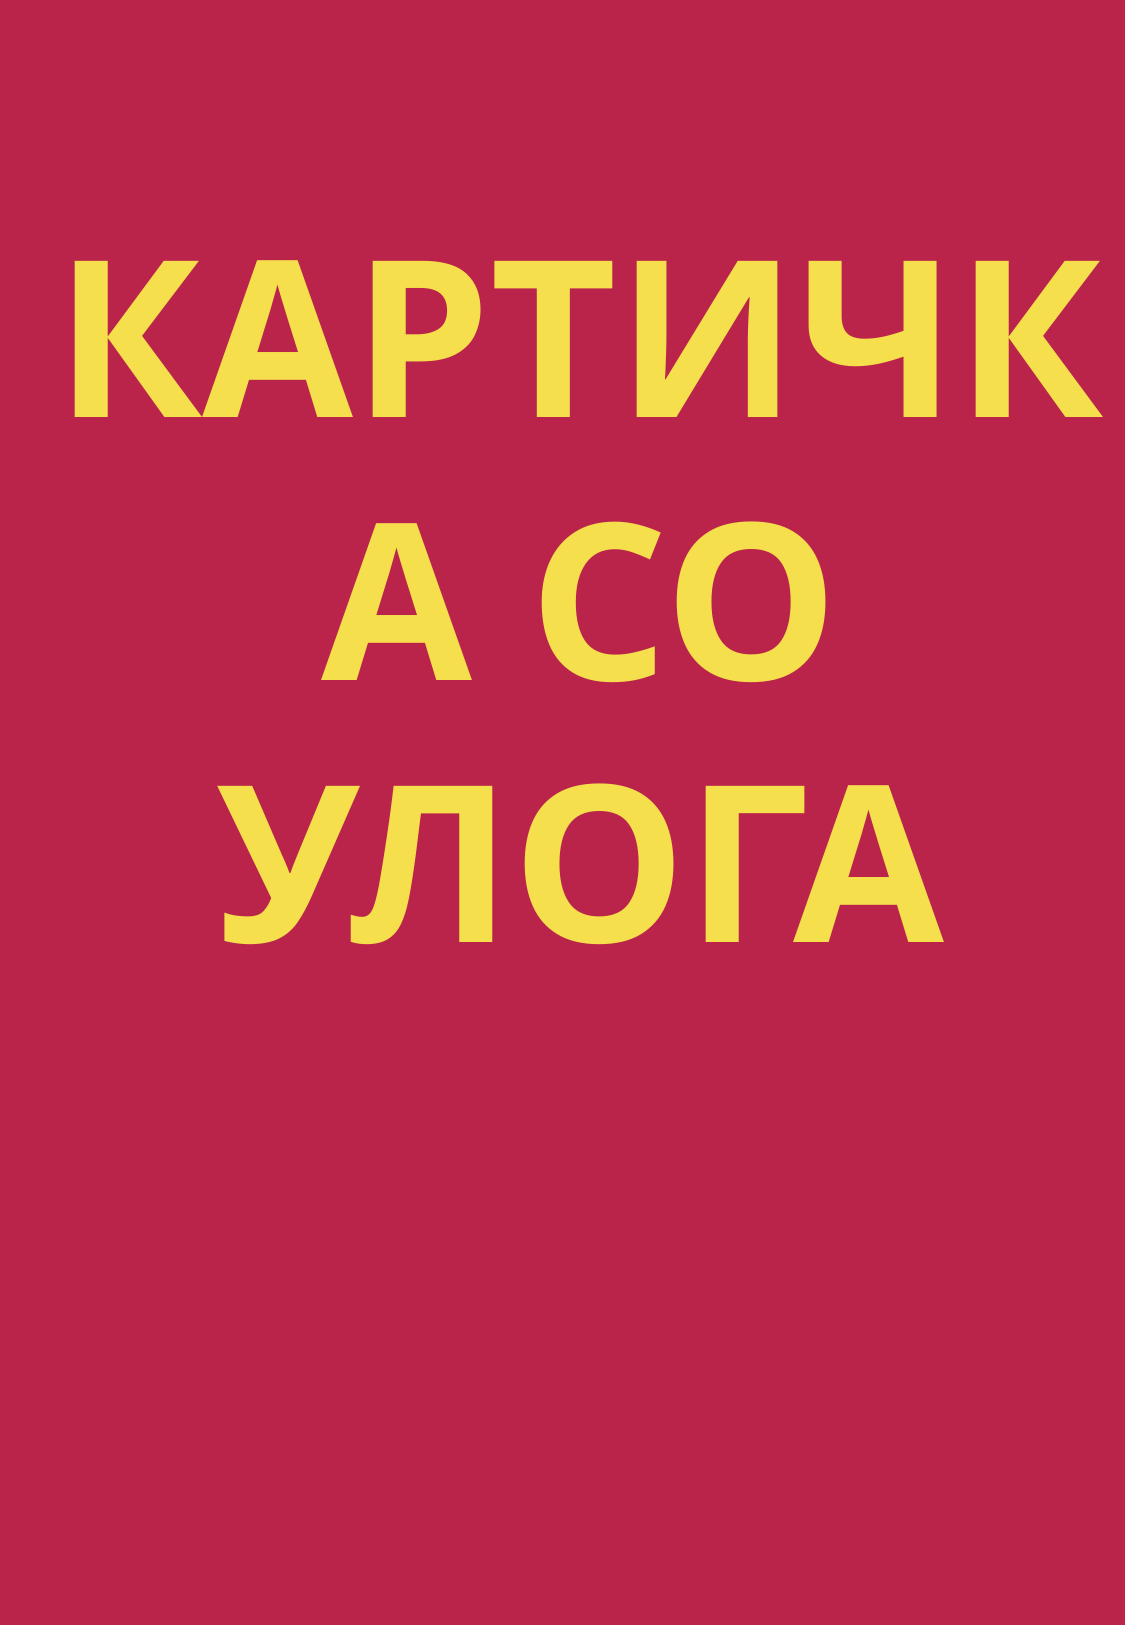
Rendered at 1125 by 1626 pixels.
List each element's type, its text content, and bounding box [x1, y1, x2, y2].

text_box [0, 0, 1125, 1625]
text_box КАРТИЧКА СО УЛОГА [35, 191, 1125, 994]
